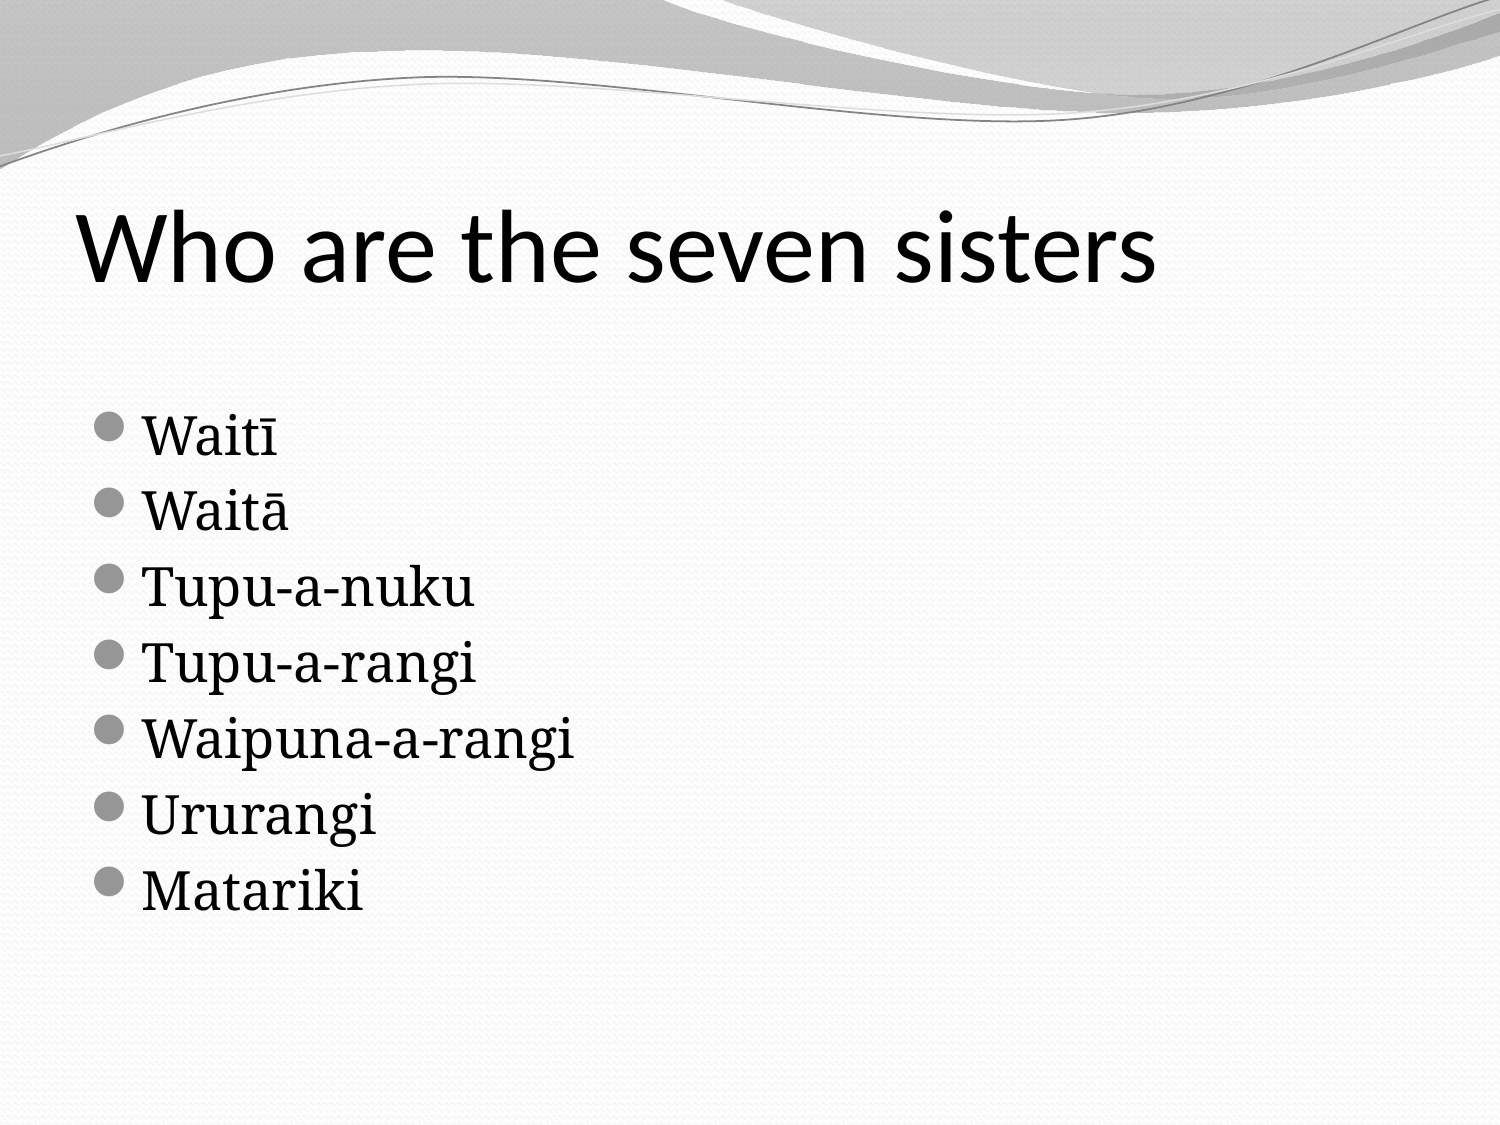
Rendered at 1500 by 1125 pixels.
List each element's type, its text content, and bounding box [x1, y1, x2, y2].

list Waitī Waitā Tupu-a-nuku Tupu-a-rangi Waipuna-a-rangi Ururangi Matariki [75, 317, 1425, 1038]
title Who are the seven sisters [75, 115, 1425, 303]
